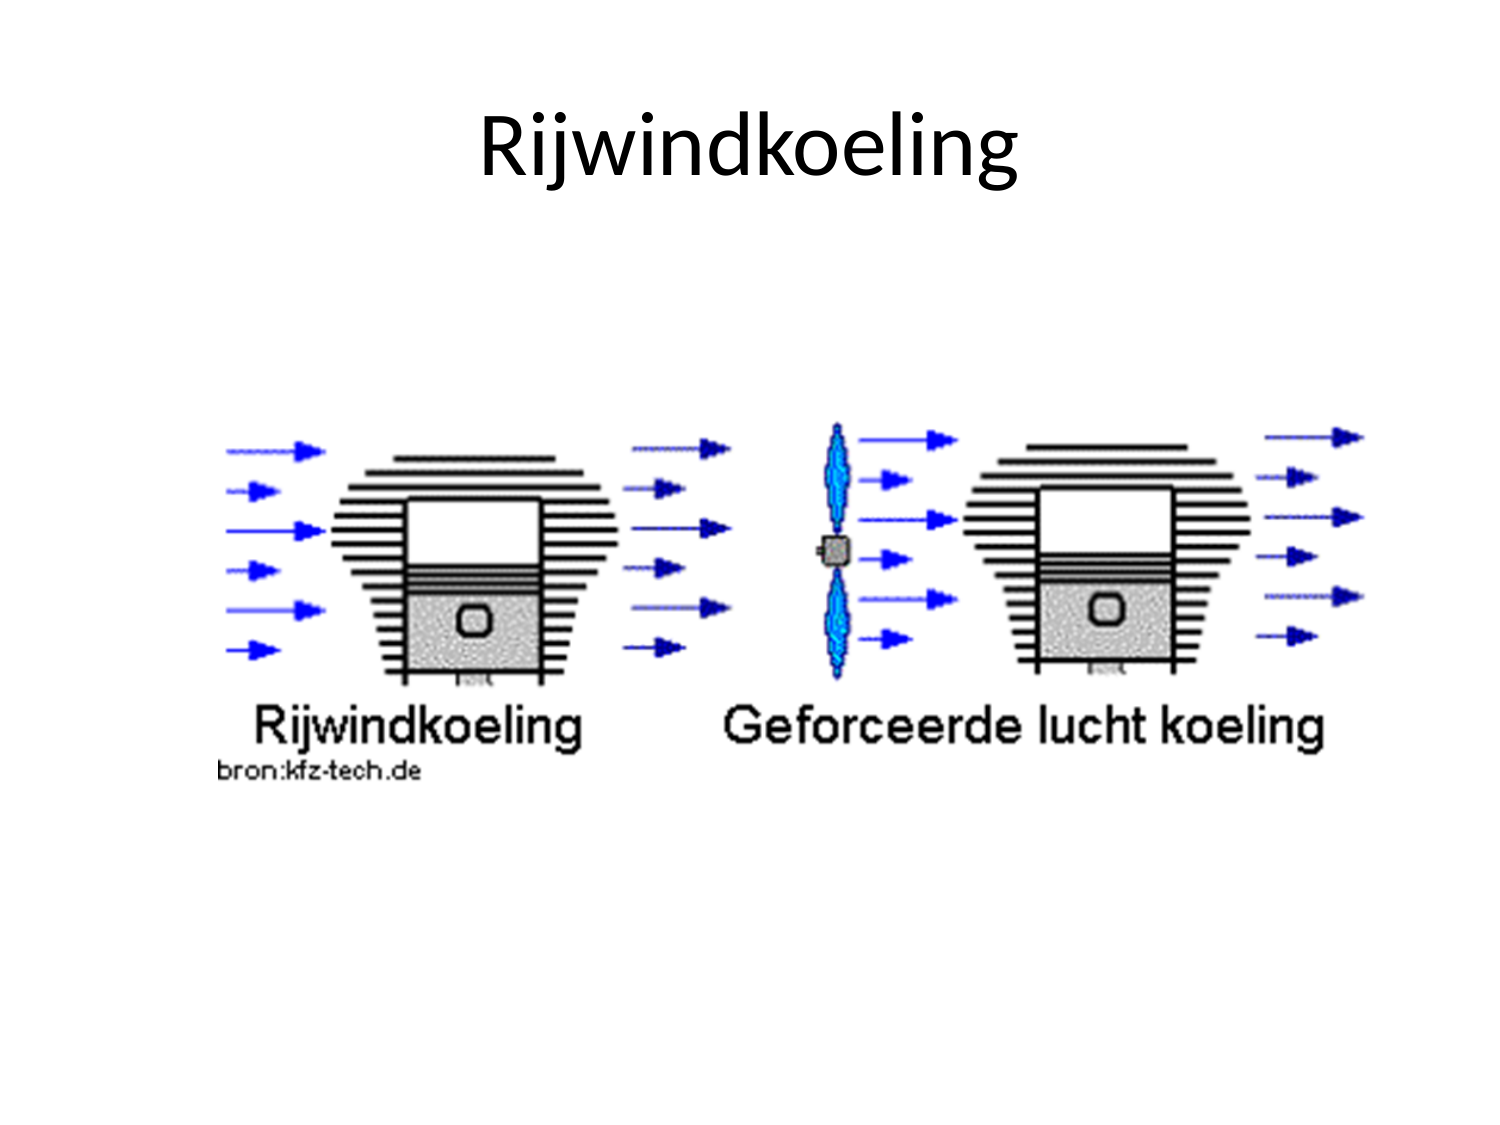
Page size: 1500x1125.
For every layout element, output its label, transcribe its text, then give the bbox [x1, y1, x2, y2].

title Rijwindkoeling [75, 45, 1425, 233]
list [218, 396, 1395, 785]
